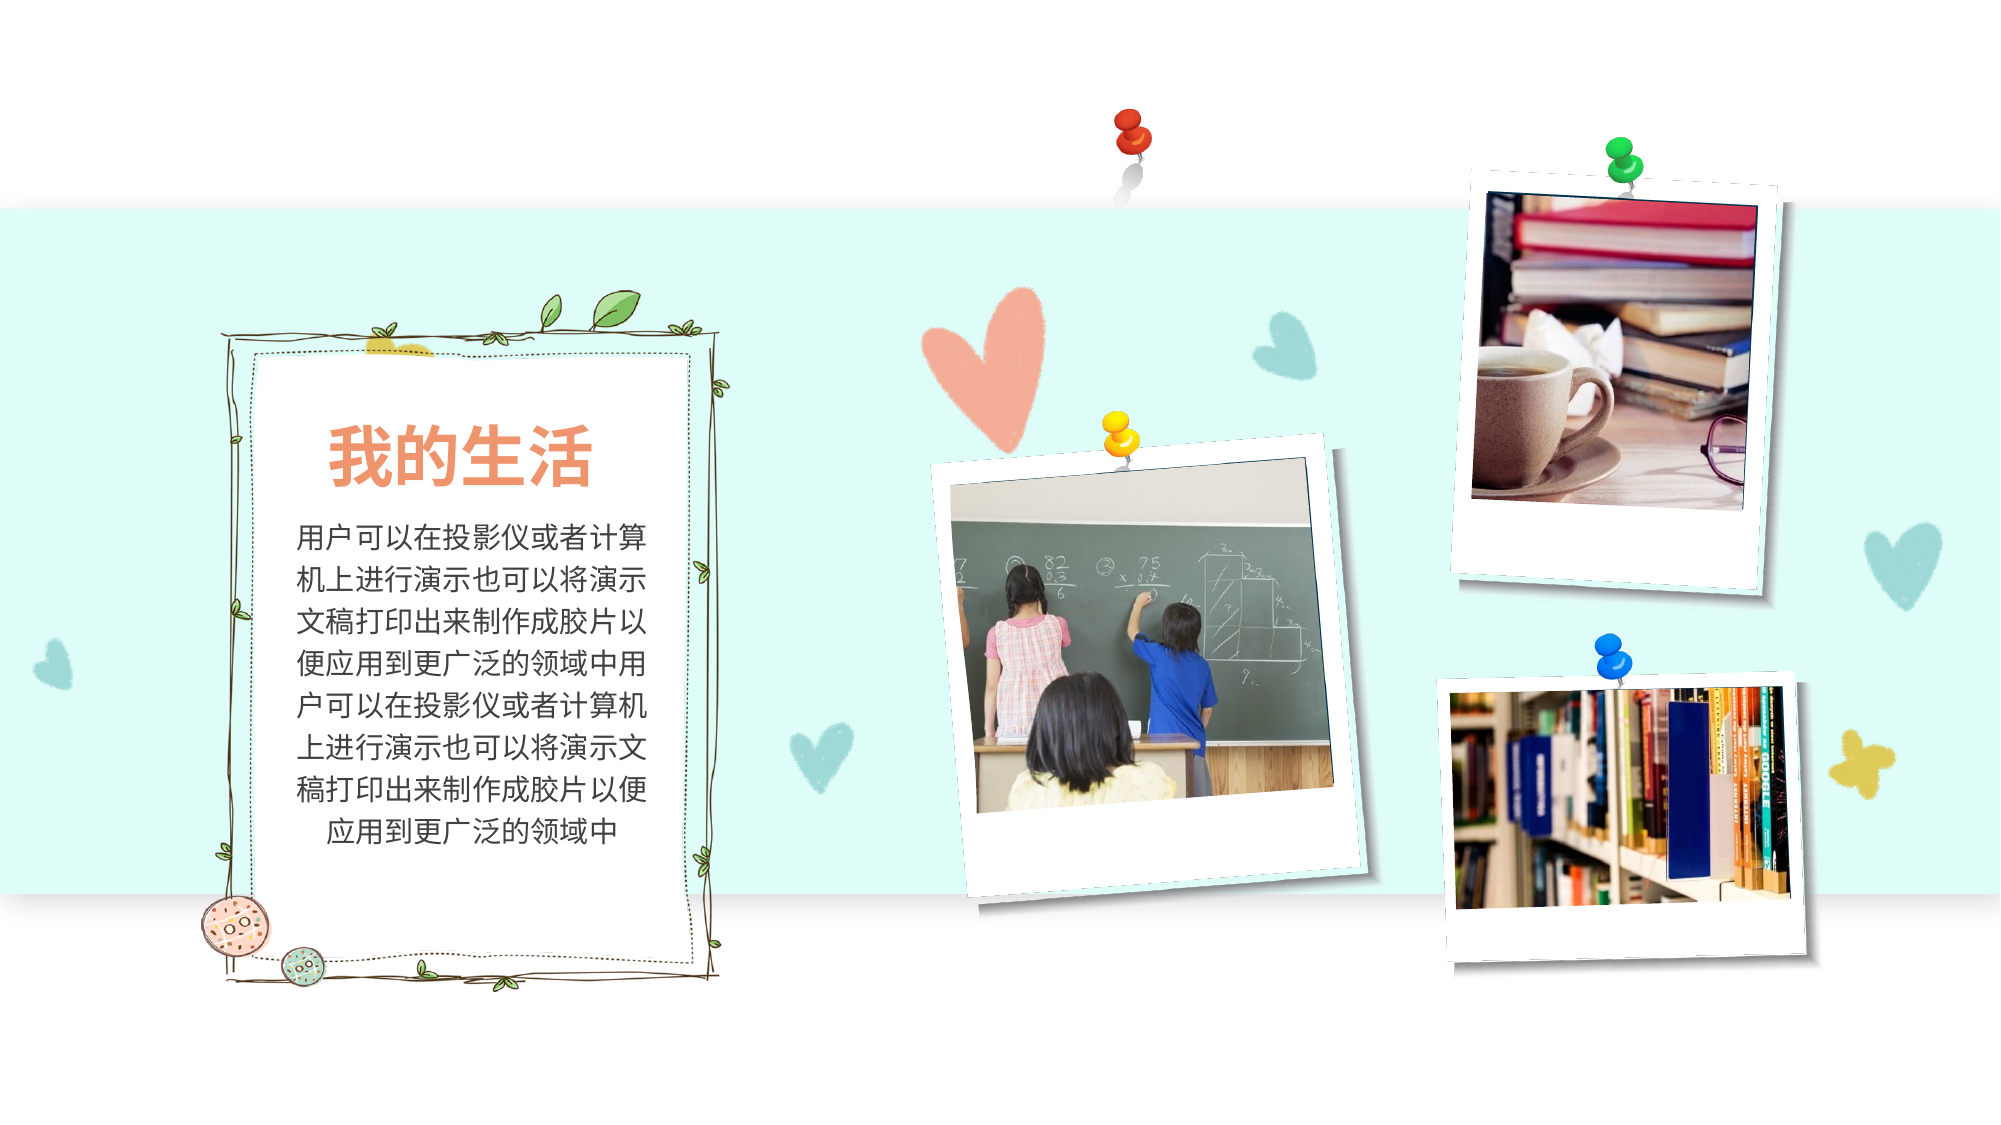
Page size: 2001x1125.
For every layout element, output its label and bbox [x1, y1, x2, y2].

text_box [871, 75, 1885, 1089]
text_box [265, 391, 666, 860]
text_box [1885, 208, 2000, 894]
picture [169, 270, 756, 1019]
text_box [0, 208, 871, 894]
